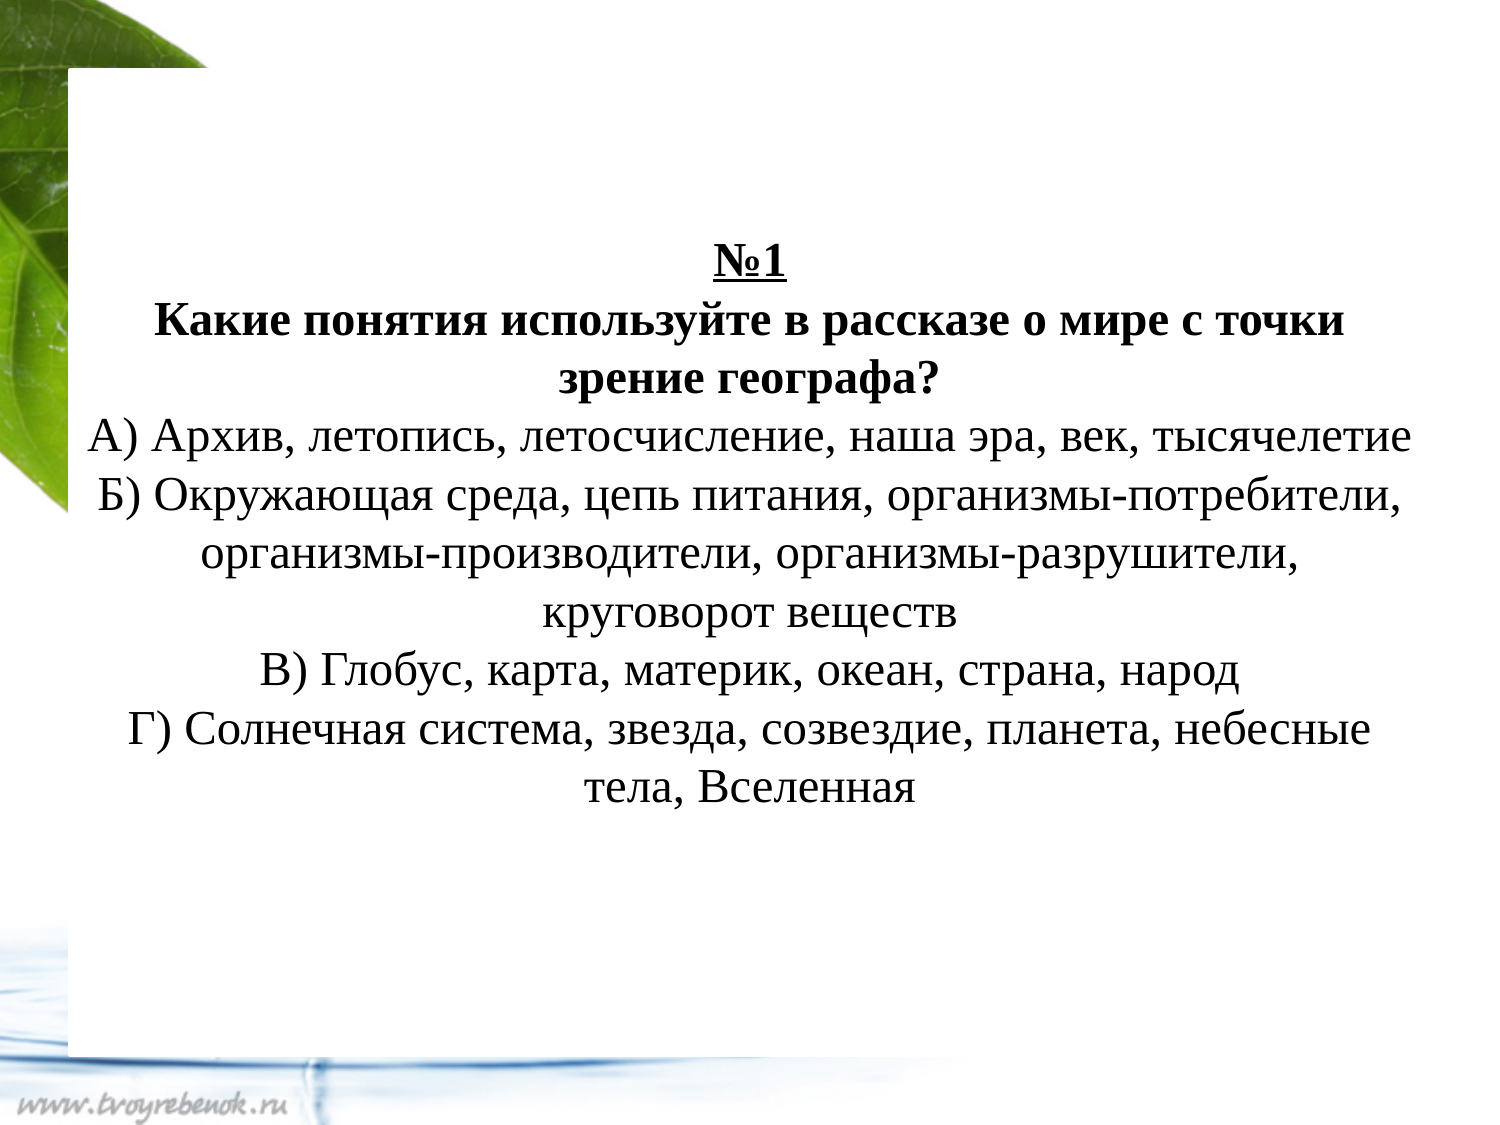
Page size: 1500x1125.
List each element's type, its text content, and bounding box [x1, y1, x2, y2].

title №1 Какие понятия используйте в рассказе о мире с точки зрение географа? А) Архив, летопись, летосчисление, наша эра, век, тысячелетие Б) Окружающая среда, цепь питания, организмы-потребители, организмы-производители, организмы-разрушители, круговорот веществ В) Глобус, карта, материк, океан, страна, народ Г) Солнечная система, звезда, созвездие, планета, небесные тела, Вселенная [68, 68, 1432, 1057]
picture [0, 0, 1500, 1125]
